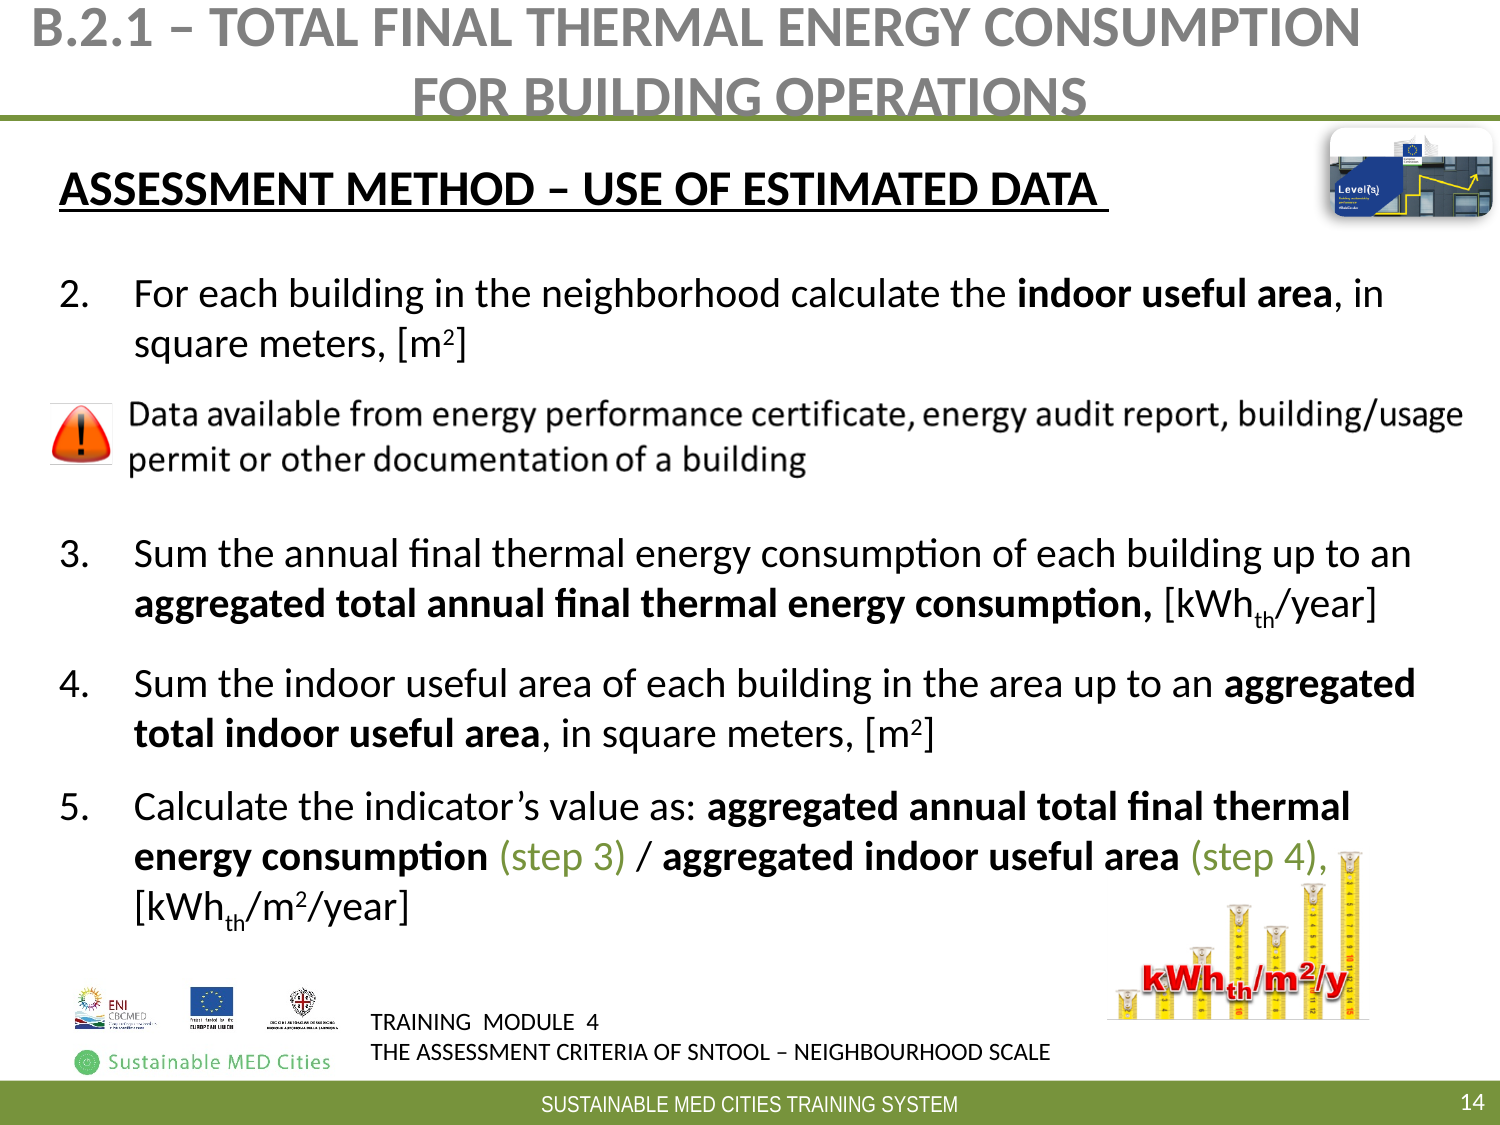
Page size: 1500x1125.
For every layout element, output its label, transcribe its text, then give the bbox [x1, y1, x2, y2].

picture [62, 978, 356, 1080]
title B.2.1 – TOTAL FINAL THERMAL ENERGY CONSUMPTION FOR BUILDING OPERATIONS [0, 0, 1500, 117]
slide_number 14 [1149, 1078, 1500, 1123]
picture [50, 377, 1493, 505]
picture [1329, 127, 1493, 217]
text_box For each building in the neighborhood calculate the indoor useful area, in square meters, [m2] Sum the annual final thermal energy consumption of each building up to an aggregated total annual final thermal energy consumption, [kWhth/year] Sum the indoor useful area of each building in the area up to an aggregated total indoor useful area, in square meters, [m2] Calculate the indicator’s value as: aggregated annual total final thermal energy consumption (step 3) / aggregated indoor useful area (step 4), [kWhth/m2/year] [43, 224, 1484, 774]
text_box ASSESSMENT METHOD – USE OF ESTIMATED DATA [43, 147, 1331, 235]
picture [1076, 845, 1412, 1029]
